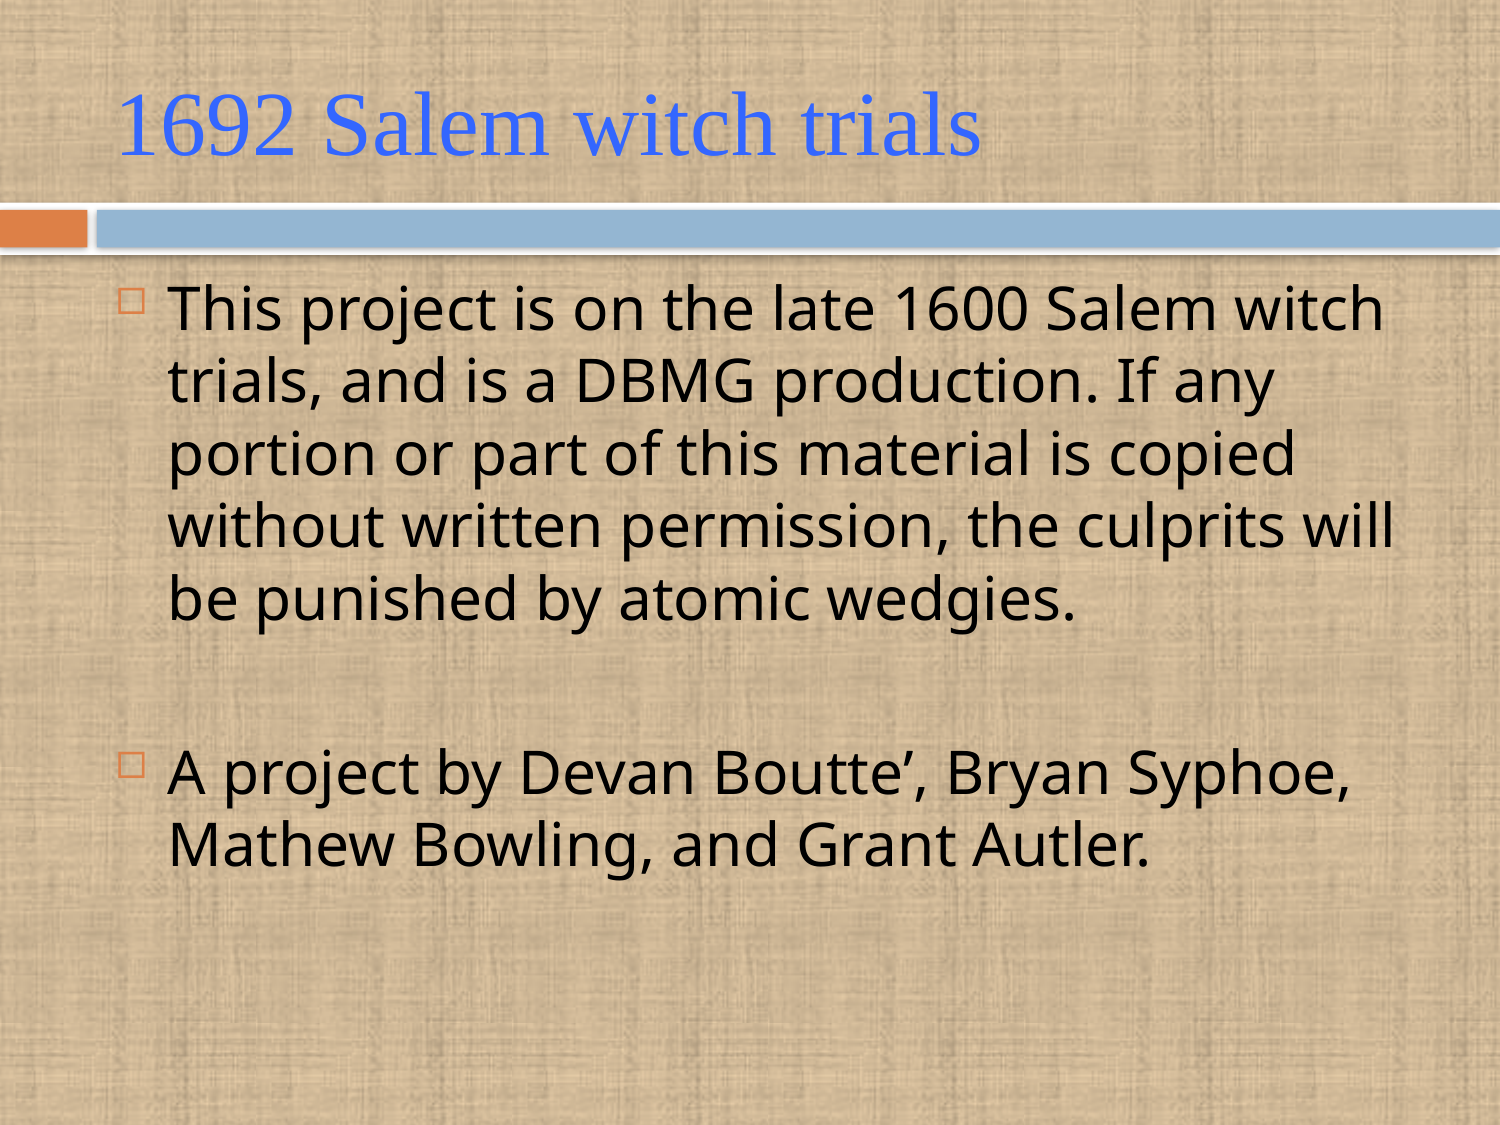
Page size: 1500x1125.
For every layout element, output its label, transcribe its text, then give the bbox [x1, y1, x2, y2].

list This project is on the late 1600 Salem witch trials, and is a DBMG production. If any portion or part of this material is copied without written permission, the culprits will be punished by atomic wedgies. A project by Devan Boutte’, Bryan Syphoe, Mathew Bowling, and Grant Autler. [100, 262, 1439, 1006]
title 1692 Salem witch trials [99, 37, 1438, 201]
